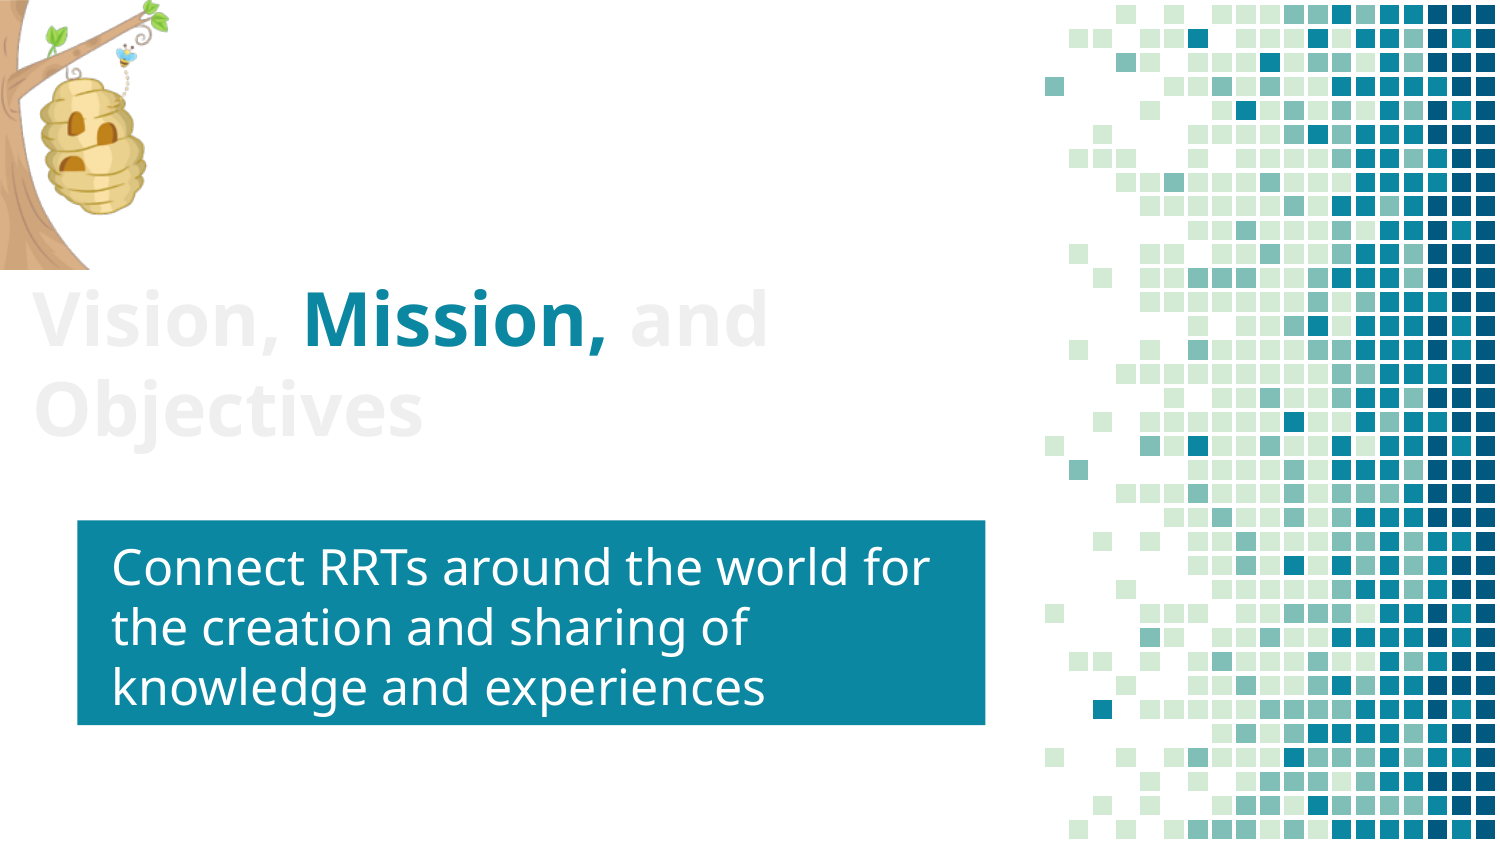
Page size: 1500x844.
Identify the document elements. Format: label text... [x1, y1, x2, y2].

text_box [77, 520, 986, 726]
text_box Connect RRTs around the world for the creation and sharing of knowledge and experiences [96, 520, 1020, 643]
title Vision, Mission, and Objectives [17, 276, 1062, 467]
picture [0, 0, 169, 270]
